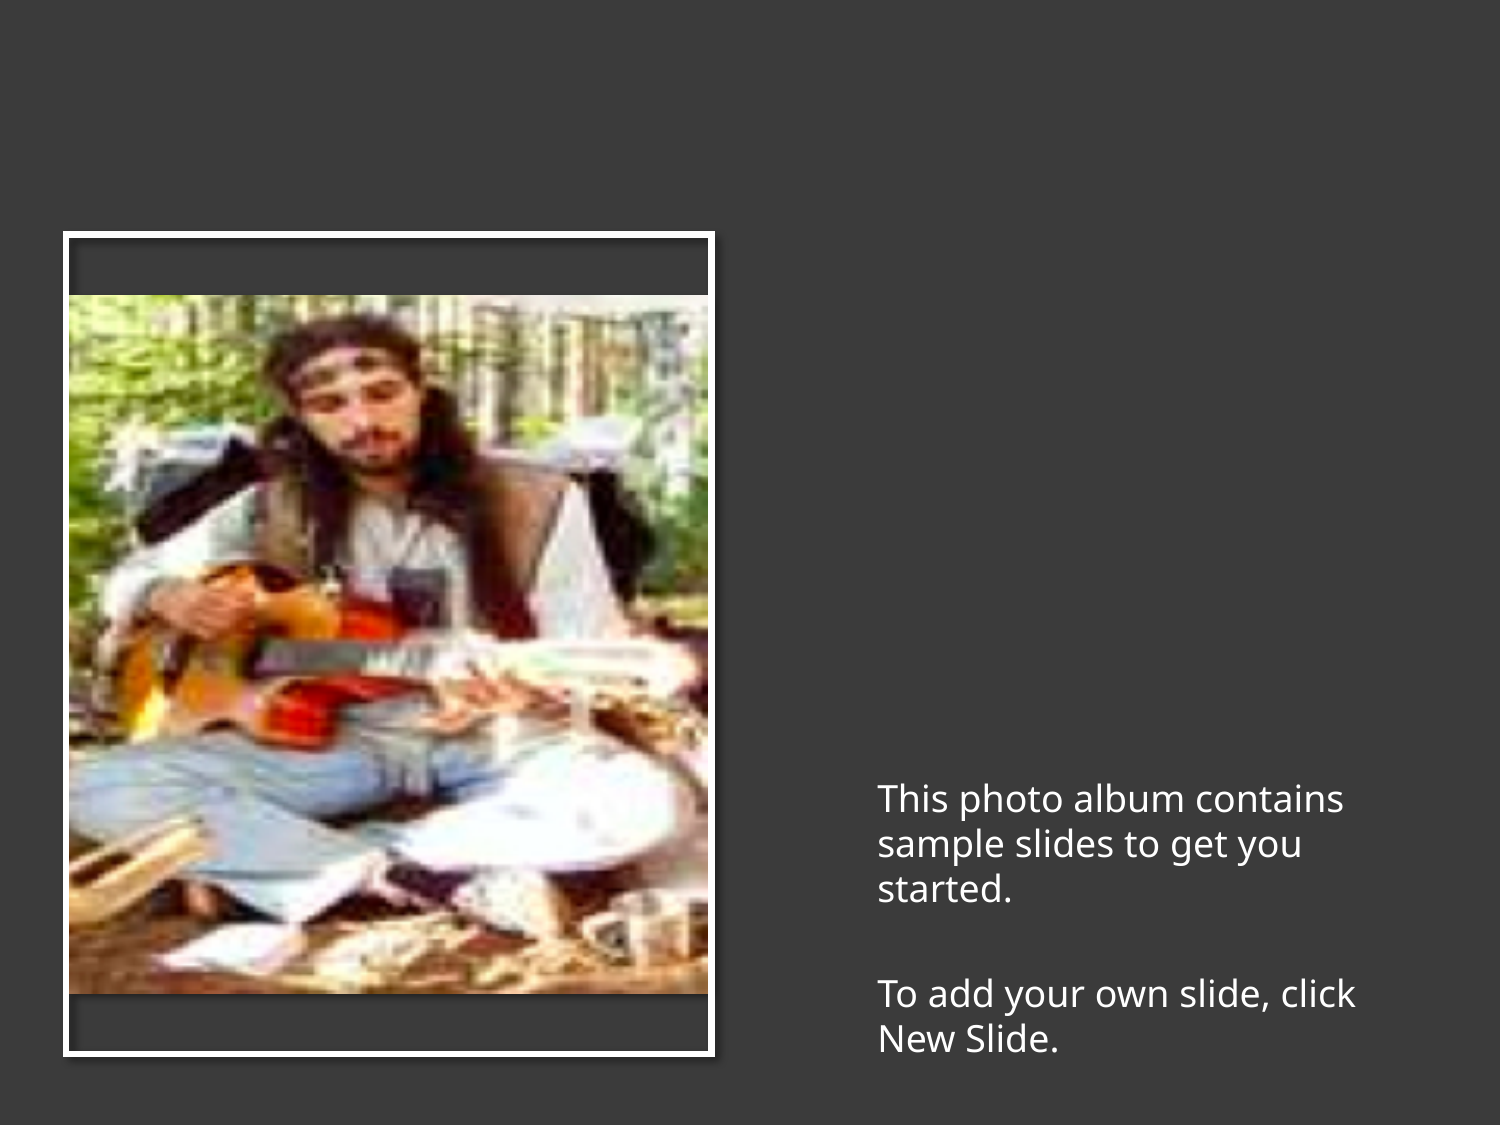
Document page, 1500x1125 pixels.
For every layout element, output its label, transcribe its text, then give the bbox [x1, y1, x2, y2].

list This photo album contains sample slides to get you started. To add your own slide, click New Slide. [862, 525, 1438, 1075]
picture [68, 237, 709, 1052]
